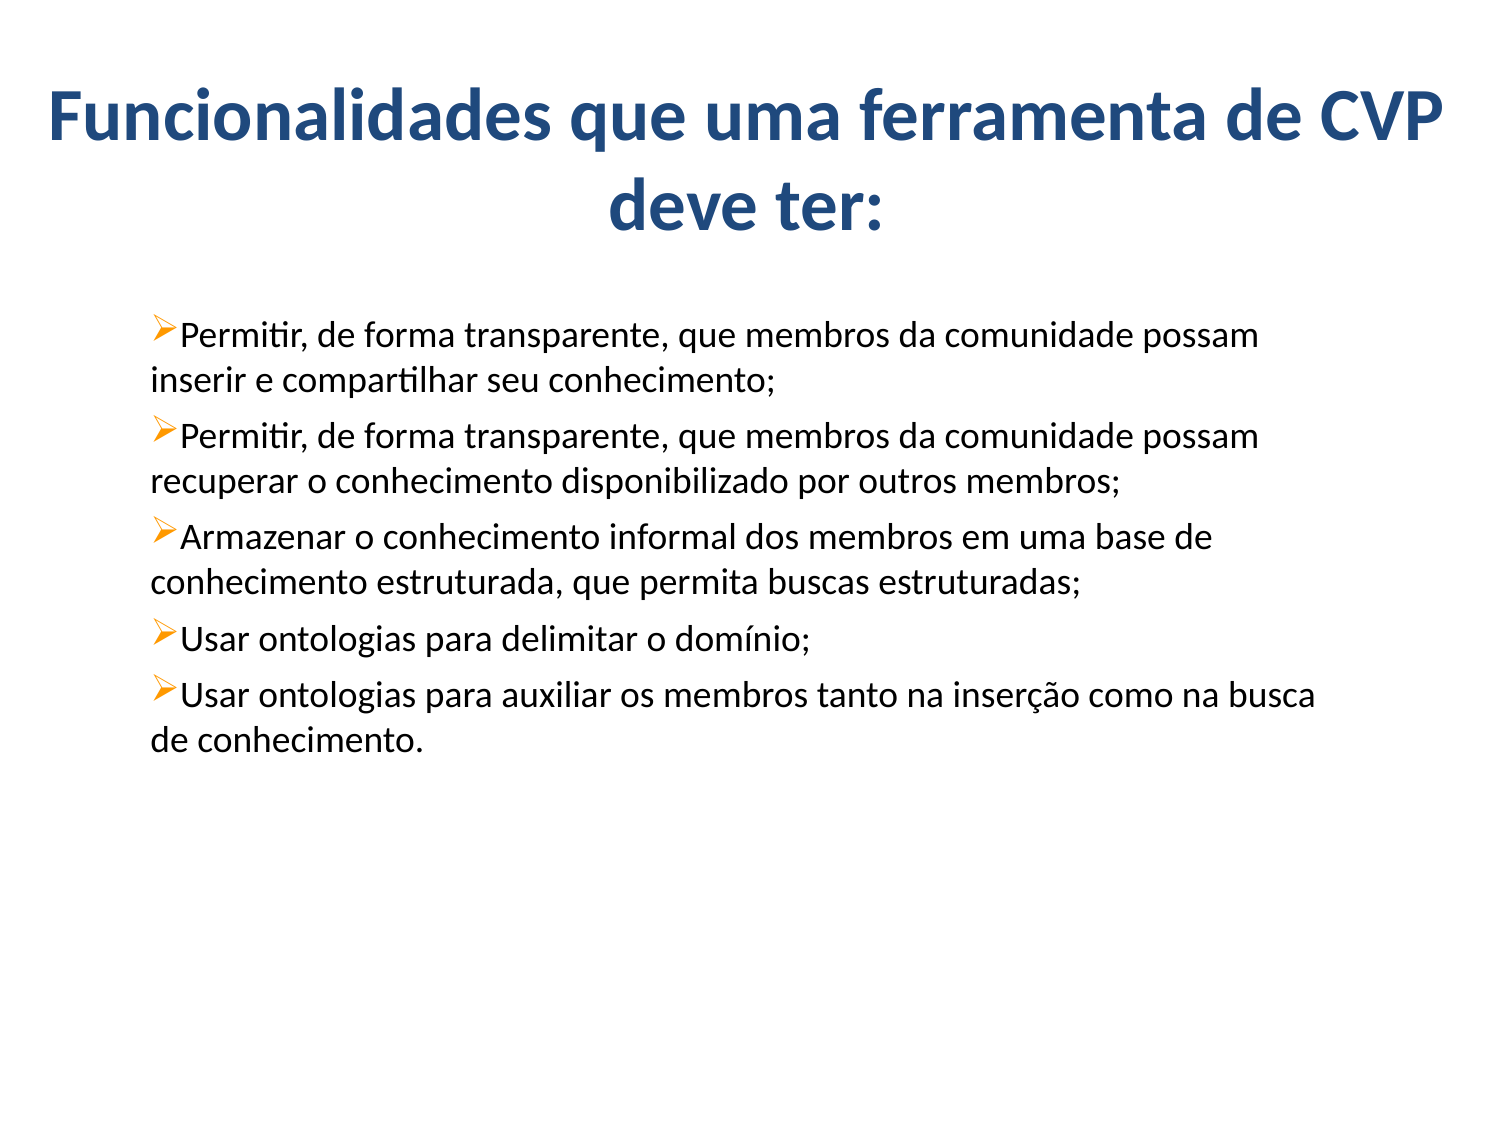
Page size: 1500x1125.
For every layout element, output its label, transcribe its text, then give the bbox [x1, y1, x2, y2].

text_box Funcionalidades que uma ferramenta de CVP deve ter: [17, 66, 1477, 244]
text_box Permitir, de forma transparente, que membros da comunidade possam inserir e compartilhar seu conhecimento; Permitir, de forma transparente, que membros da comunidade possam recuperar o conhecimento disponibilizado por outros membros; Armazenar o conhecimento informal dos membros em uma base de conhecimento estruturada, que permita buscas estruturadas; Usar ontologias para delimitar o domínio; Usar ontologias para auxiliar os membros tanto na inserção como na busca de conhecimento. [135, 302, 1376, 768]
